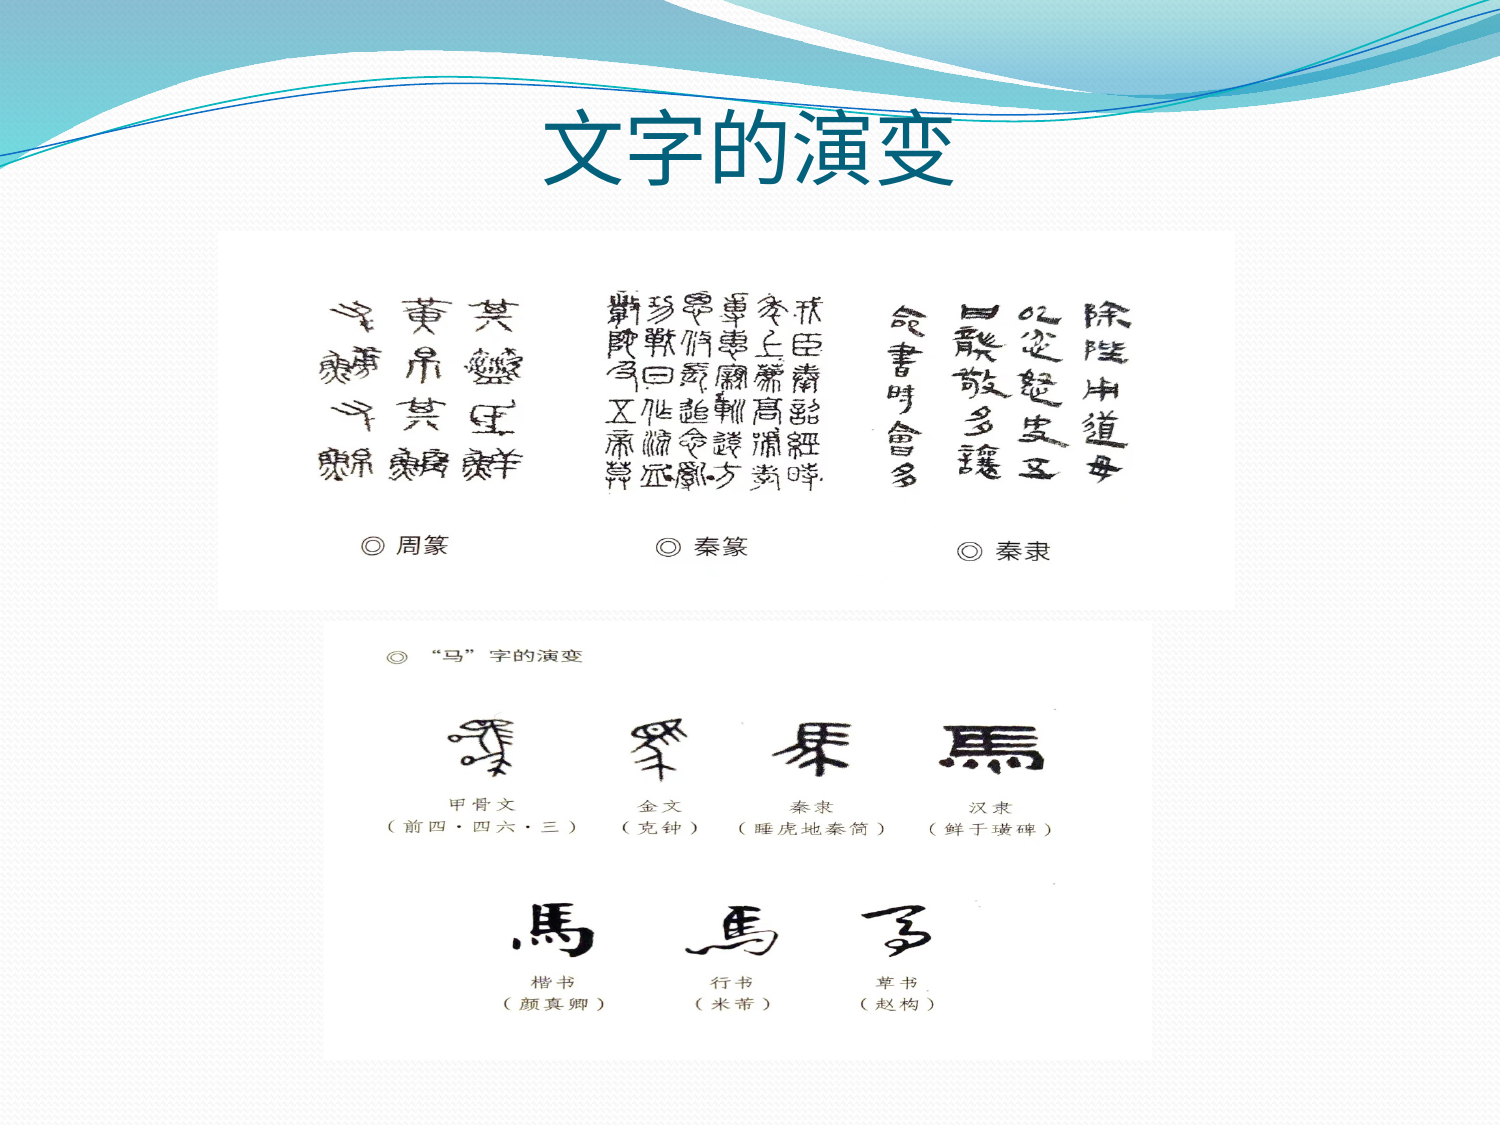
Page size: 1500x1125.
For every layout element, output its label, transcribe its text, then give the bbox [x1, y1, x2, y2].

title 文字的演变 [75, 115, 1425, 197]
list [218, 231, 1235, 610]
picture [324, 621, 1152, 1059]
